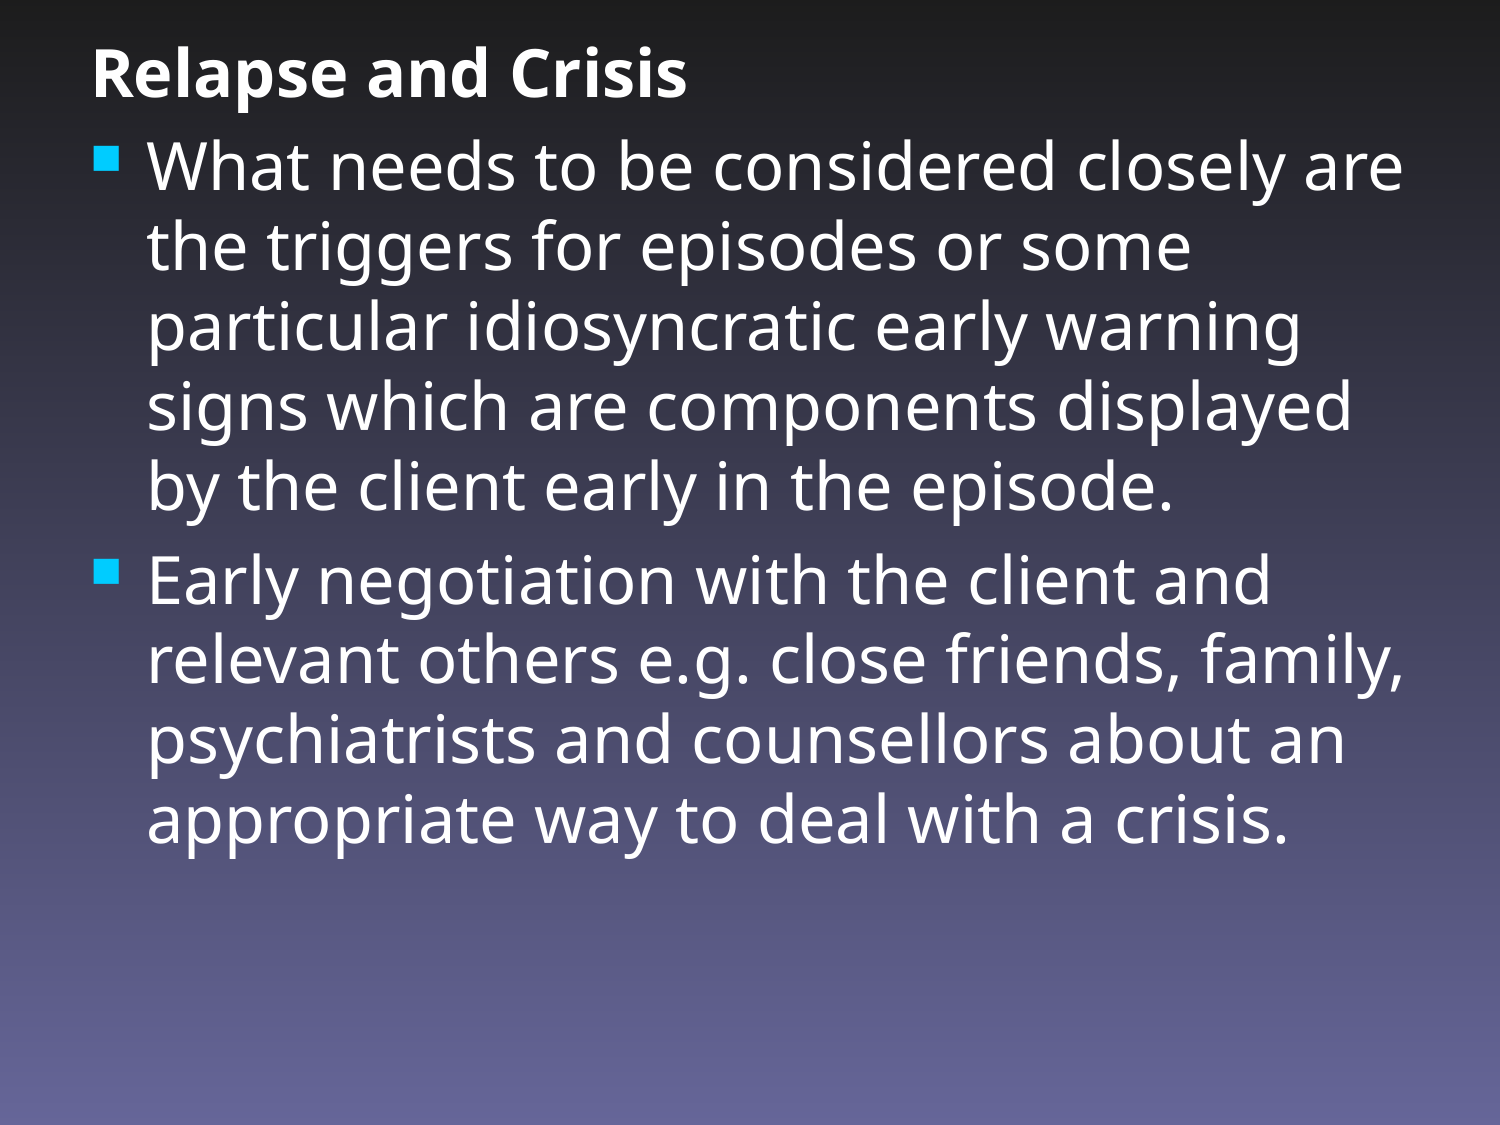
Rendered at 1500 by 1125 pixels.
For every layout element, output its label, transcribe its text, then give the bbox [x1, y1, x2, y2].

list Relapse and Crisis What needs to be considered closely are the triggers for episodes or some particular idiosyncratic early warning signs which are components displayed by the client early in the episode. Early negotiation with the client and relevant others e.g. close friends, family, psychiatrists and counsellors about an appropriate way to deal with a crisis. [74, 23, 1426, 1001]
